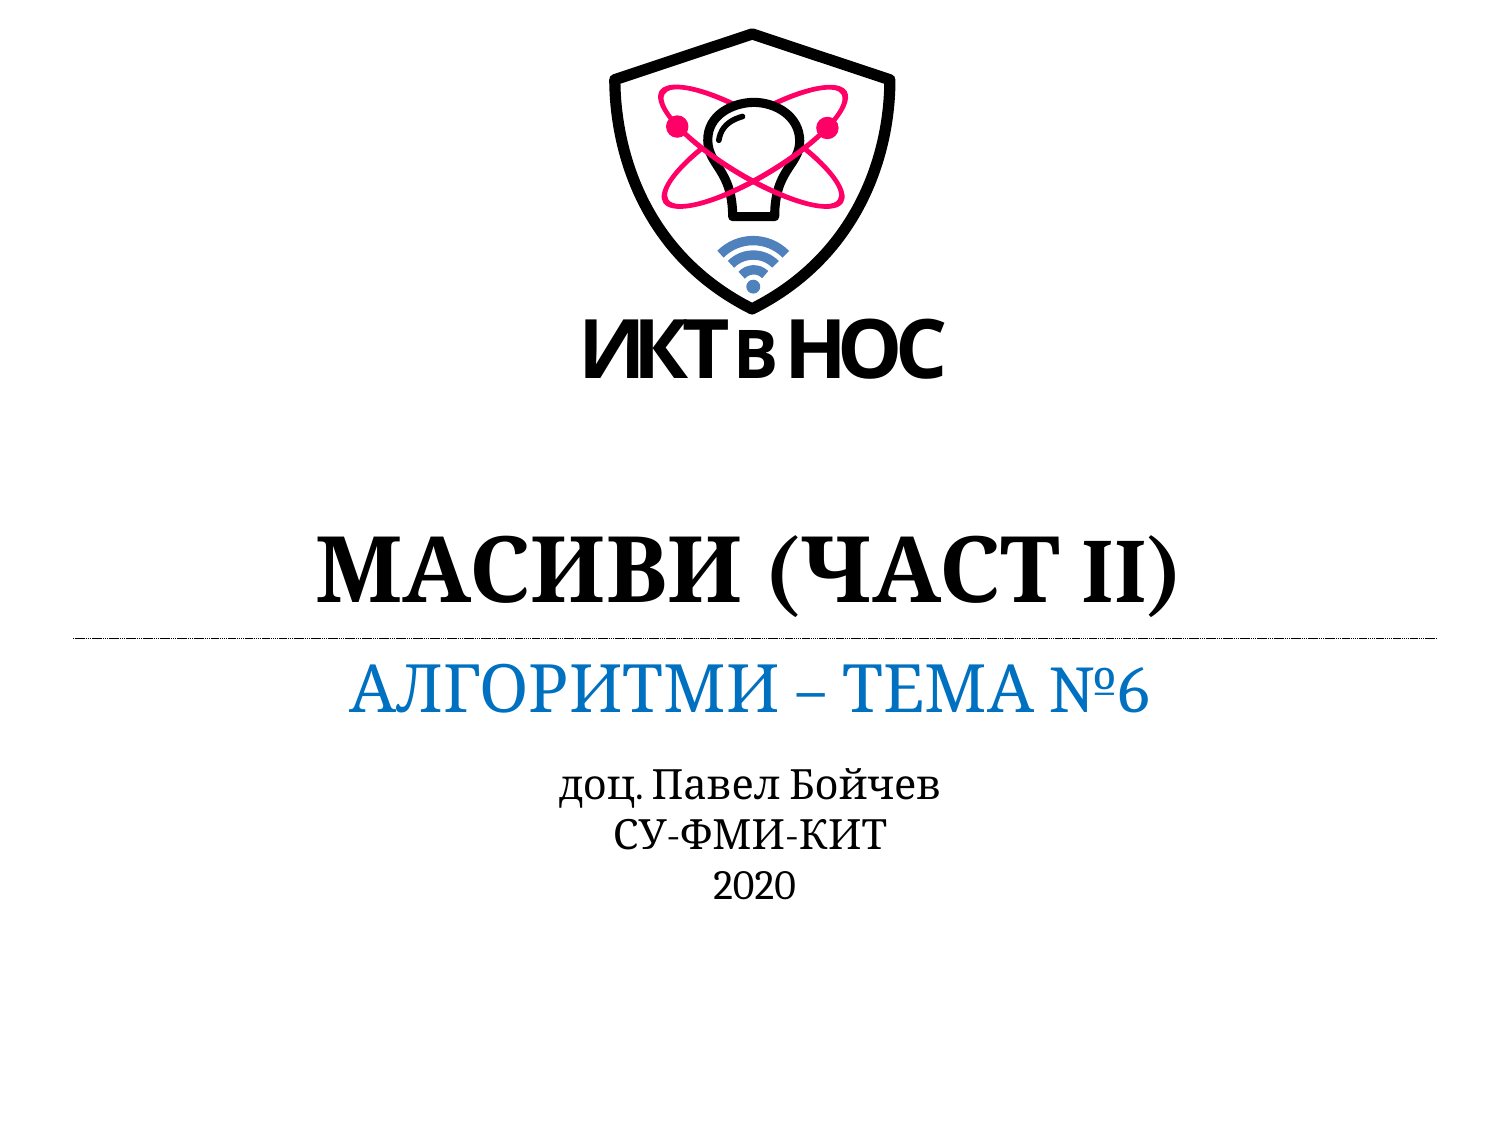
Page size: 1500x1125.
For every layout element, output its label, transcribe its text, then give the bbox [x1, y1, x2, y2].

subtitle Алгоритми – тема №6 [0, 635, 1500, 754]
title Масиви (част II) [0, 384, 1500, 632]
